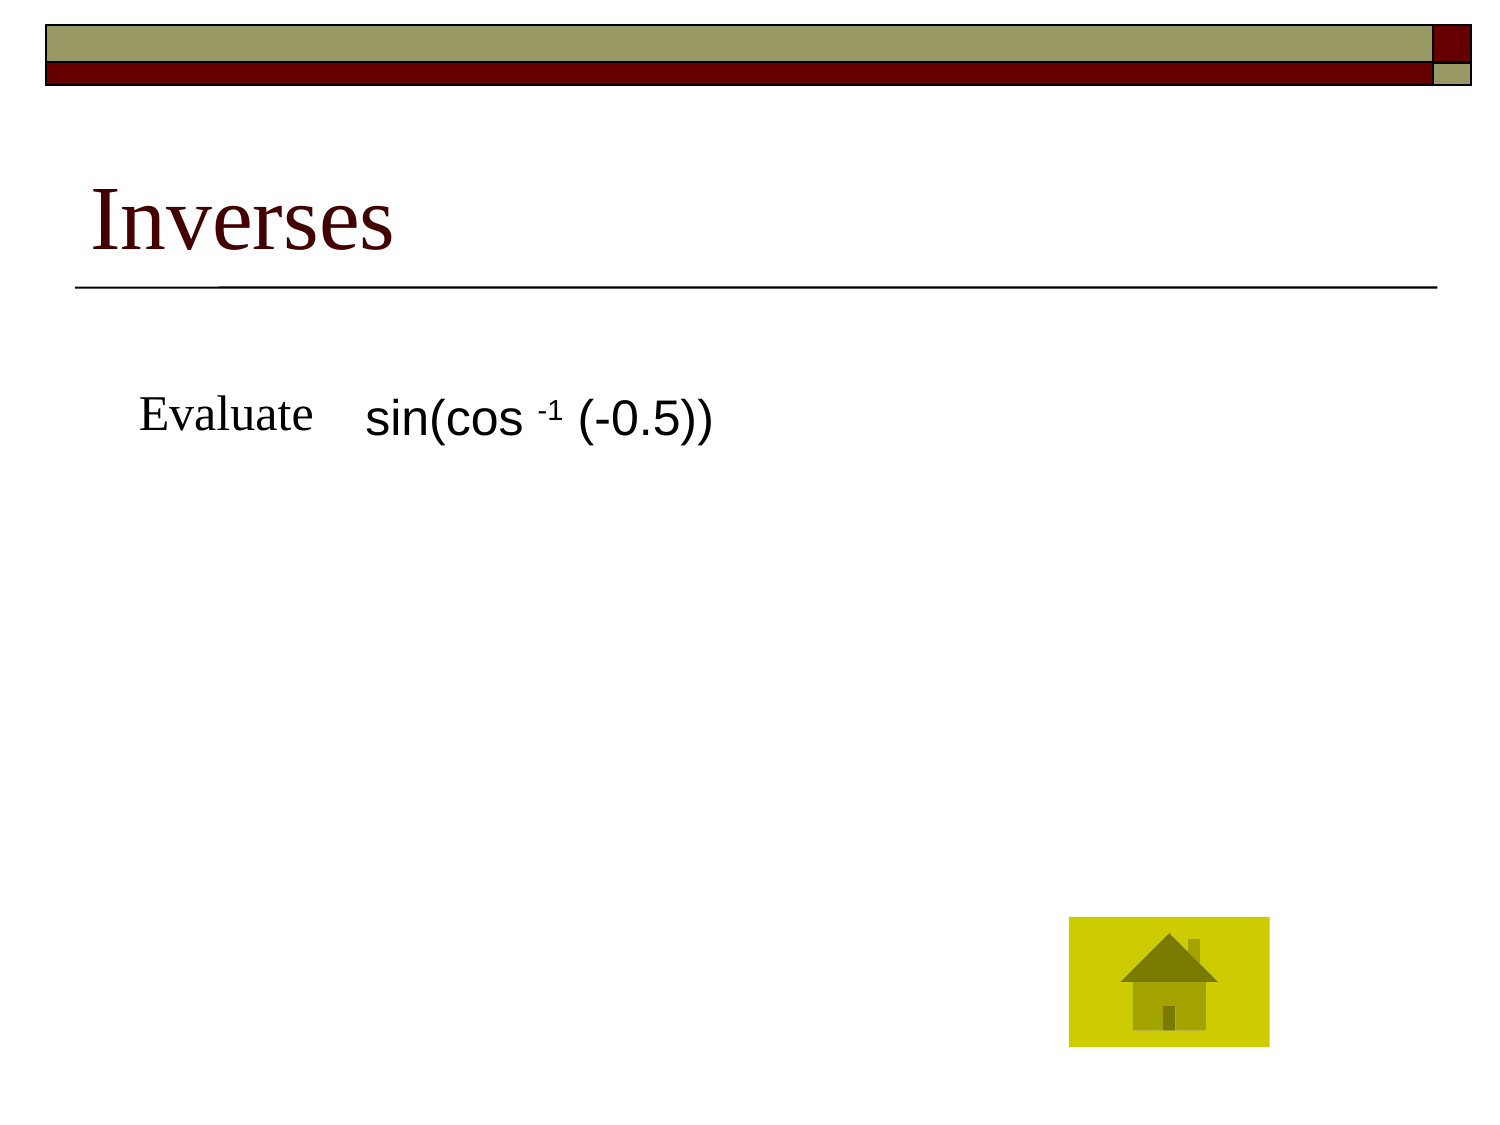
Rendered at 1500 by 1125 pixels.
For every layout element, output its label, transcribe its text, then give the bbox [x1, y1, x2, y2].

title Inverses [74, 87, 1426, 276]
text_box [1068, 916, 1270, 1047]
text_box Evaluate [123, 373, 668, 449]
text_box sin(cos -1 (-0.5)) [340, 377, 730, 453]
